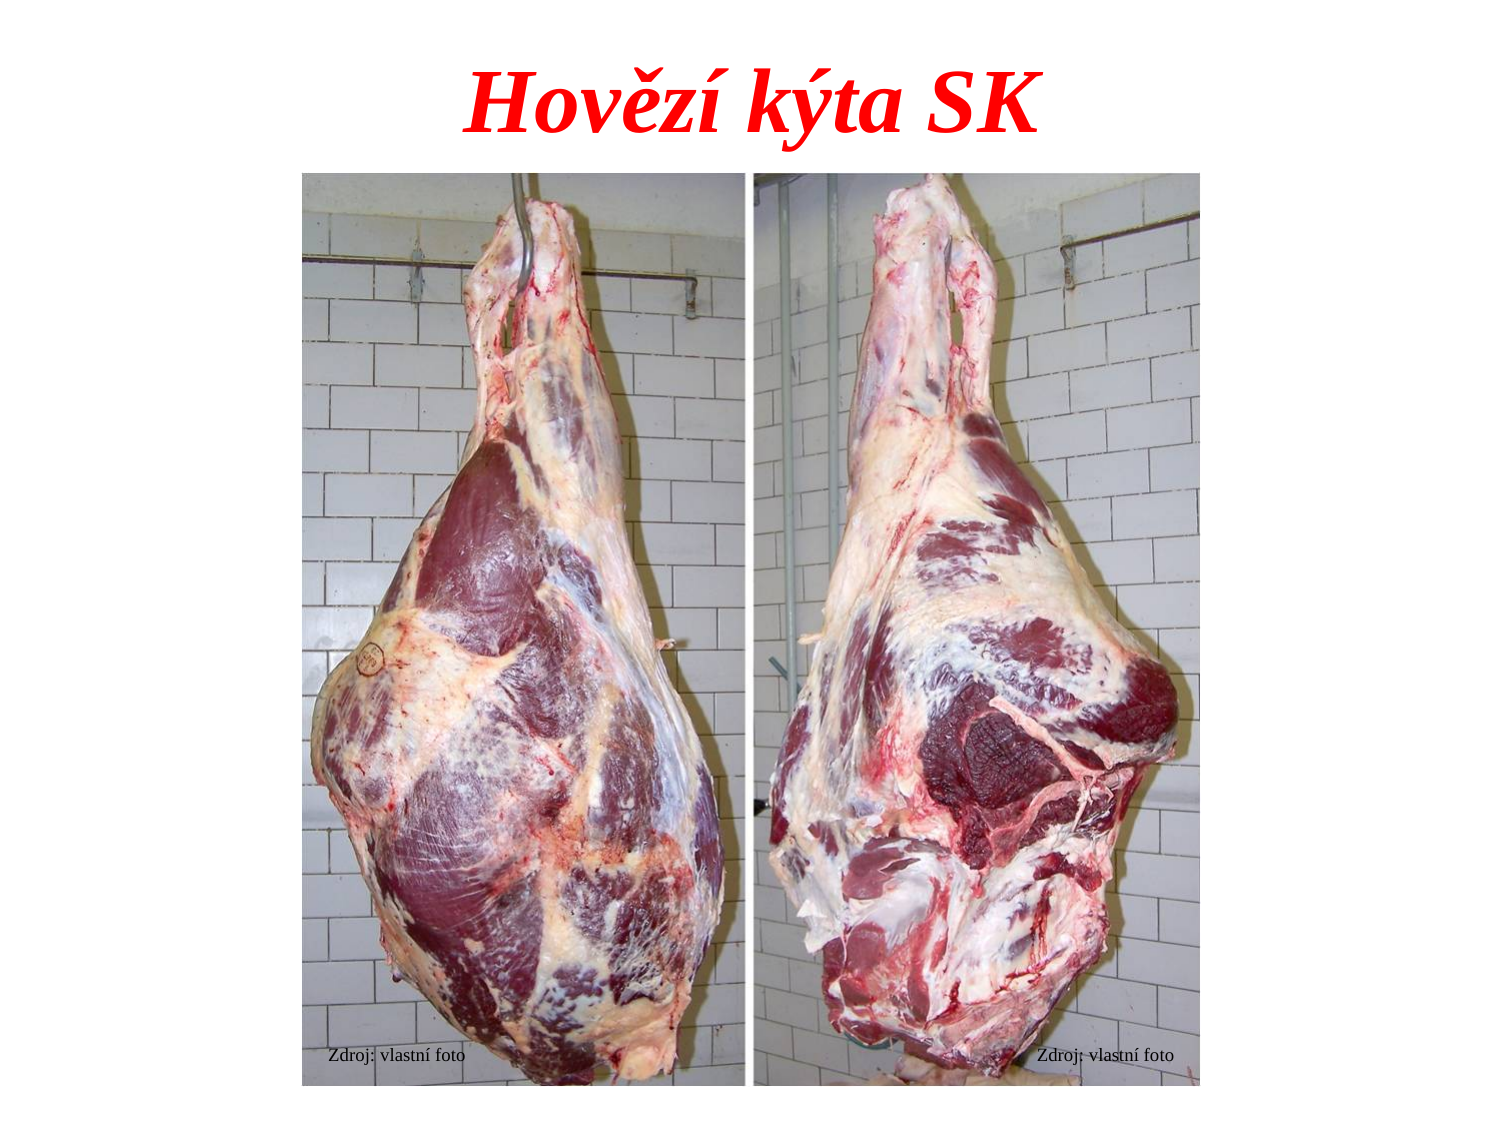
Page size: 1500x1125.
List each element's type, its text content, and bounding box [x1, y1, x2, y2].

title Hovězí kýta SK [76, 30, 1427, 161]
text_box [300, 172, 1201, 1087]
